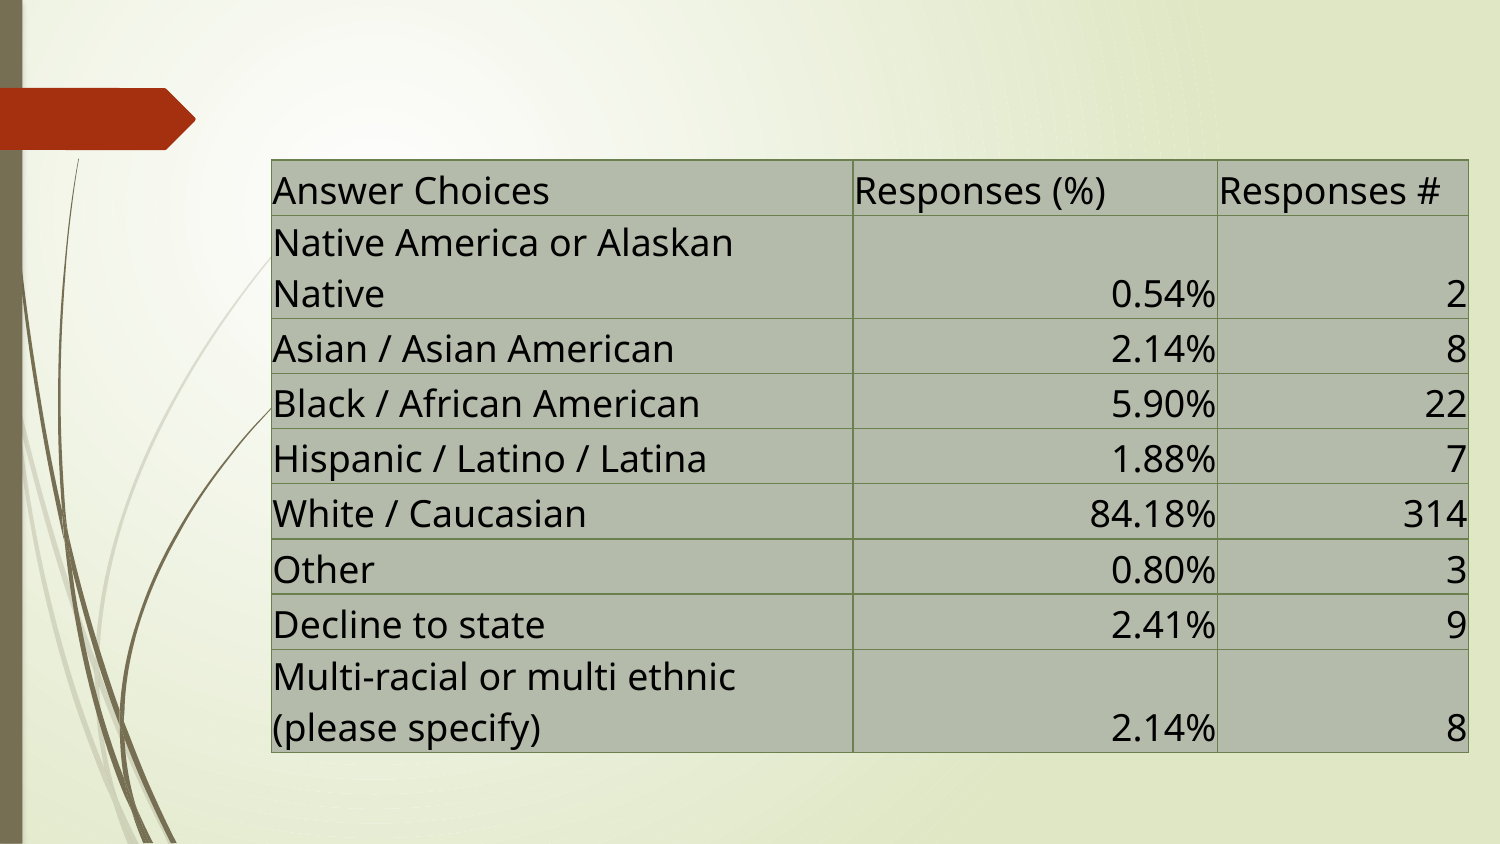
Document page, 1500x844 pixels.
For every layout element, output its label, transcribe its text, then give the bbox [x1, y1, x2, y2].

table_cell White / Caucasian [272, 484, 852, 538]
table_cell Black / African American [272, 374, 852, 428]
table_cell 2.41% [854, 595, 1217, 649]
table_cell Hispanic / Latino / Latina [272, 429, 852, 483]
table_cell 2.14% [854, 319, 1217, 373]
table_cell Asian / Asian American [272, 319, 852, 373]
table_cell 84.18% [854, 484, 1217, 538]
table_cell 314 [1218, 484, 1468, 538]
table_cell Native America or Alaskan Native [272, 216, 852, 318]
table_cell 9 [1218, 595, 1468, 649]
table_cell 7 [1218, 429, 1468, 483]
table_cell Decline to state [272, 595, 852, 649]
table_cell 3 [1218, 540, 1468, 593]
table_cell Multi-racial or multi ethnic (please specify) [272, 650, 852, 752]
table_cell 1.88% [854, 429, 1217, 483]
table_cell 0.54% [854, 216, 1217, 318]
table_header Responses # [1218, 161, 1468, 215]
table_cell 8 [1218, 319, 1468, 373]
table_cell 2.14% [854, 650, 1217, 752]
table_cell Other [272, 540, 852, 593]
table_cell 8 [1218, 650, 1468, 752]
table_cell 22 [1218, 374, 1468, 428]
table_cell 0.80% [854, 540, 1217, 593]
table_cell 2 [1218, 216, 1468, 318]
table_header Responses (%) [854, 161, 1217, 215]
table_header Answer Choices [272, 161, 852, 215]
table_cell 5.90% [854, 374, 1217, 428]
